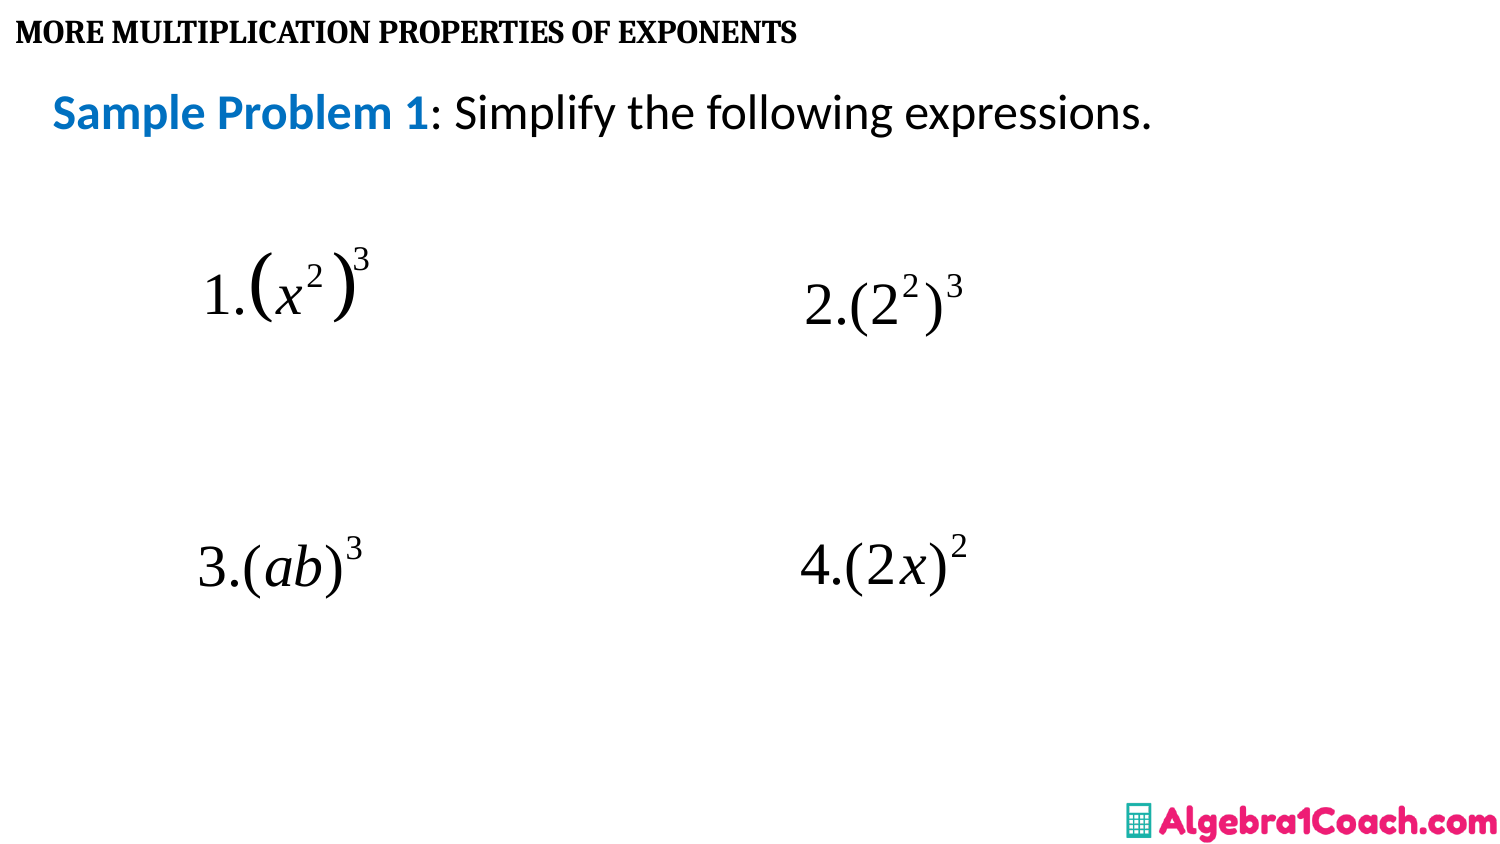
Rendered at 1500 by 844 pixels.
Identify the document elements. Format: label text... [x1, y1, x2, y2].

picture [1109, 798, 1500, 844]
list Sample Problem 1: Simplify the following expressions. [37, 71, 1463, 797]
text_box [790, 518, 982, 610]
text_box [190, 521, 376, 612]
text_box MORE MULTIPLICATION PROPERTIES OF EXPONENTS [0, 1, 1350, 60]
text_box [794, 259, 976, 350]
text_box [199, 234, 381, 355]
